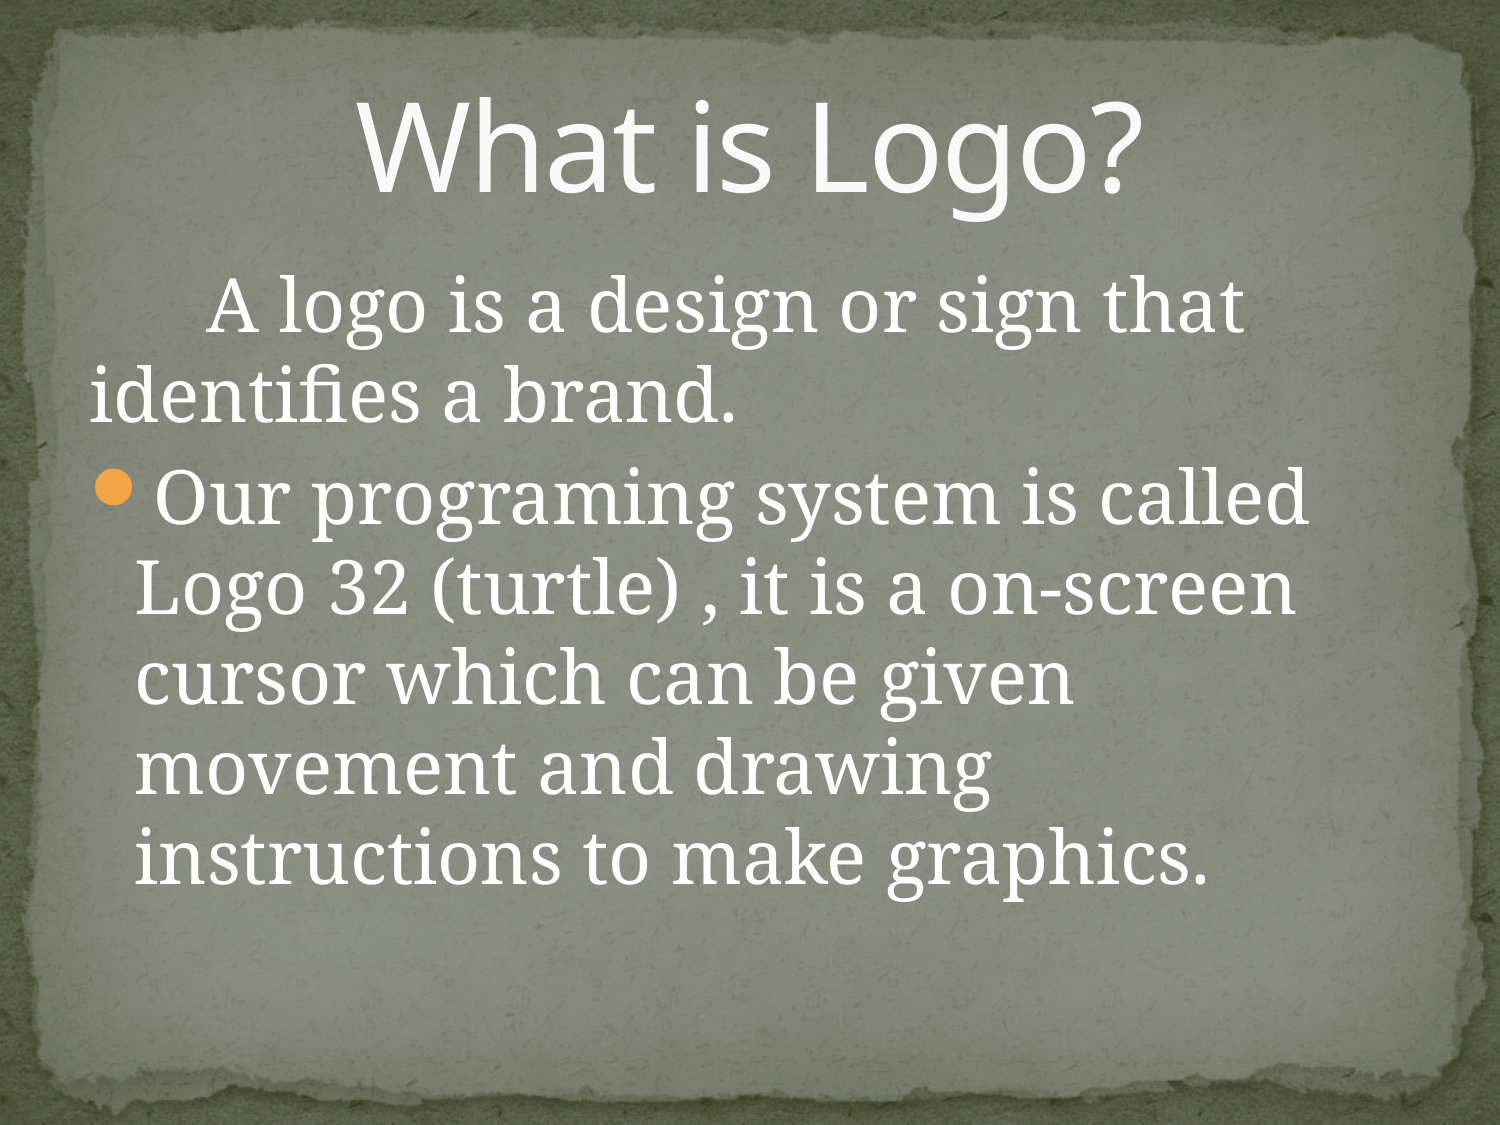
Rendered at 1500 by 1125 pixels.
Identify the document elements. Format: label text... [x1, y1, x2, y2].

list A logo is a design or sign that identifies a brand. Our programing system is called Logo 32 (turtle) , it is a on-screen cursor which can be given movement and drawing instructions to make graphics. [75, 249, 1425, 1000]
title What is Logo? [74, 24, 1425, 225]
